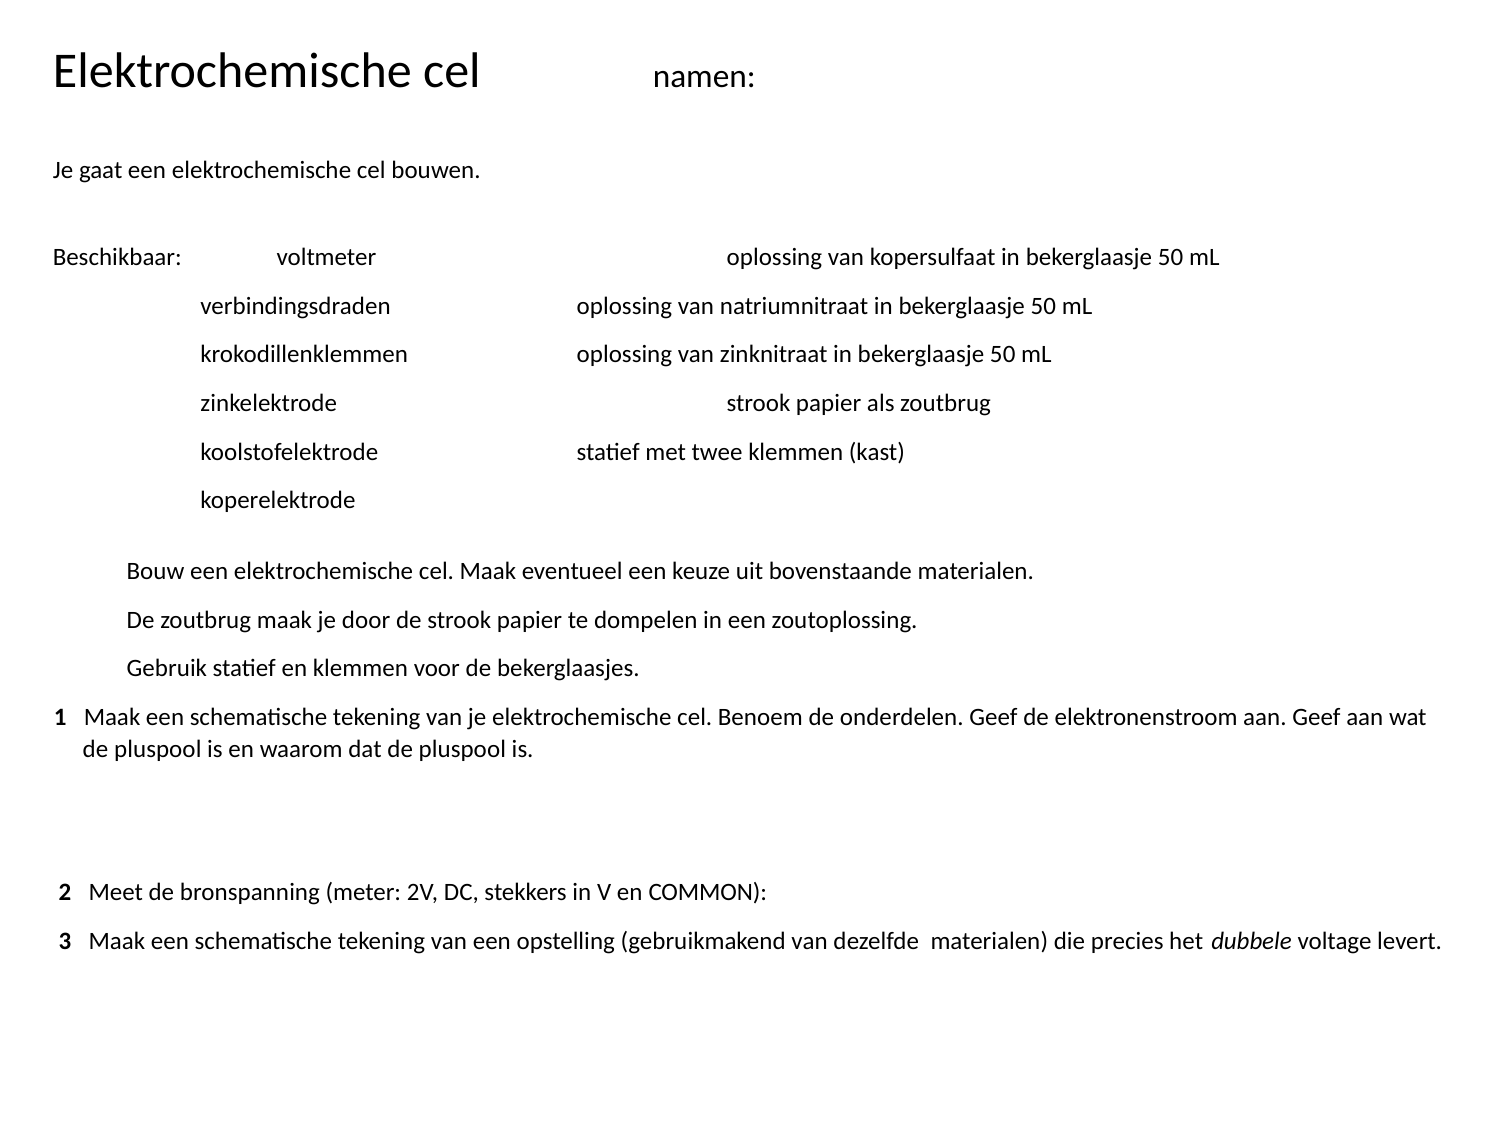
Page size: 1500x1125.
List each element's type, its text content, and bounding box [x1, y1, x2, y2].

text_box Elektrochemische cel namen: Je gaat een elektrochemische cel bouwen. Beschikbaar: voltmeter oplossing van kopersulfaat in bekerglaasje 50 mL verbindingsdraden oplossing van natriumnitraat in bekerglaasje 50 mL krokodillenklemmen oplossing van zinknitraat in bekerglaasje 50 mL zinkelektrode strook papier als zoutbrug koolstofelektrode statief met twee klemmen (kast) koperelektrode Bouw een elektrochemische cel. Maak eventueel een keuze uit bovenstaande materialen. De zoutbrug maak je door de strook papier te dompelen in een zoutoplossing. Gebruik statief en klemmen voor de bekerglaasjes. 1 Maak een schematische tekening van je elektrochemische cel. Benoem de onderdelen. Geef de elektronenstroom aan. Geef aan wat de pluspool is en waarom dat de pluspool is. 2 Meet de bronspanning (meter: 2V, DC, stekkers in V en COMMON): 3 Maak een schematische tekening van een opstelling (gebruikmakend van dezelfde materialen) die precies het dubbele voltage levert. [38, 25, 1462, 1011]
